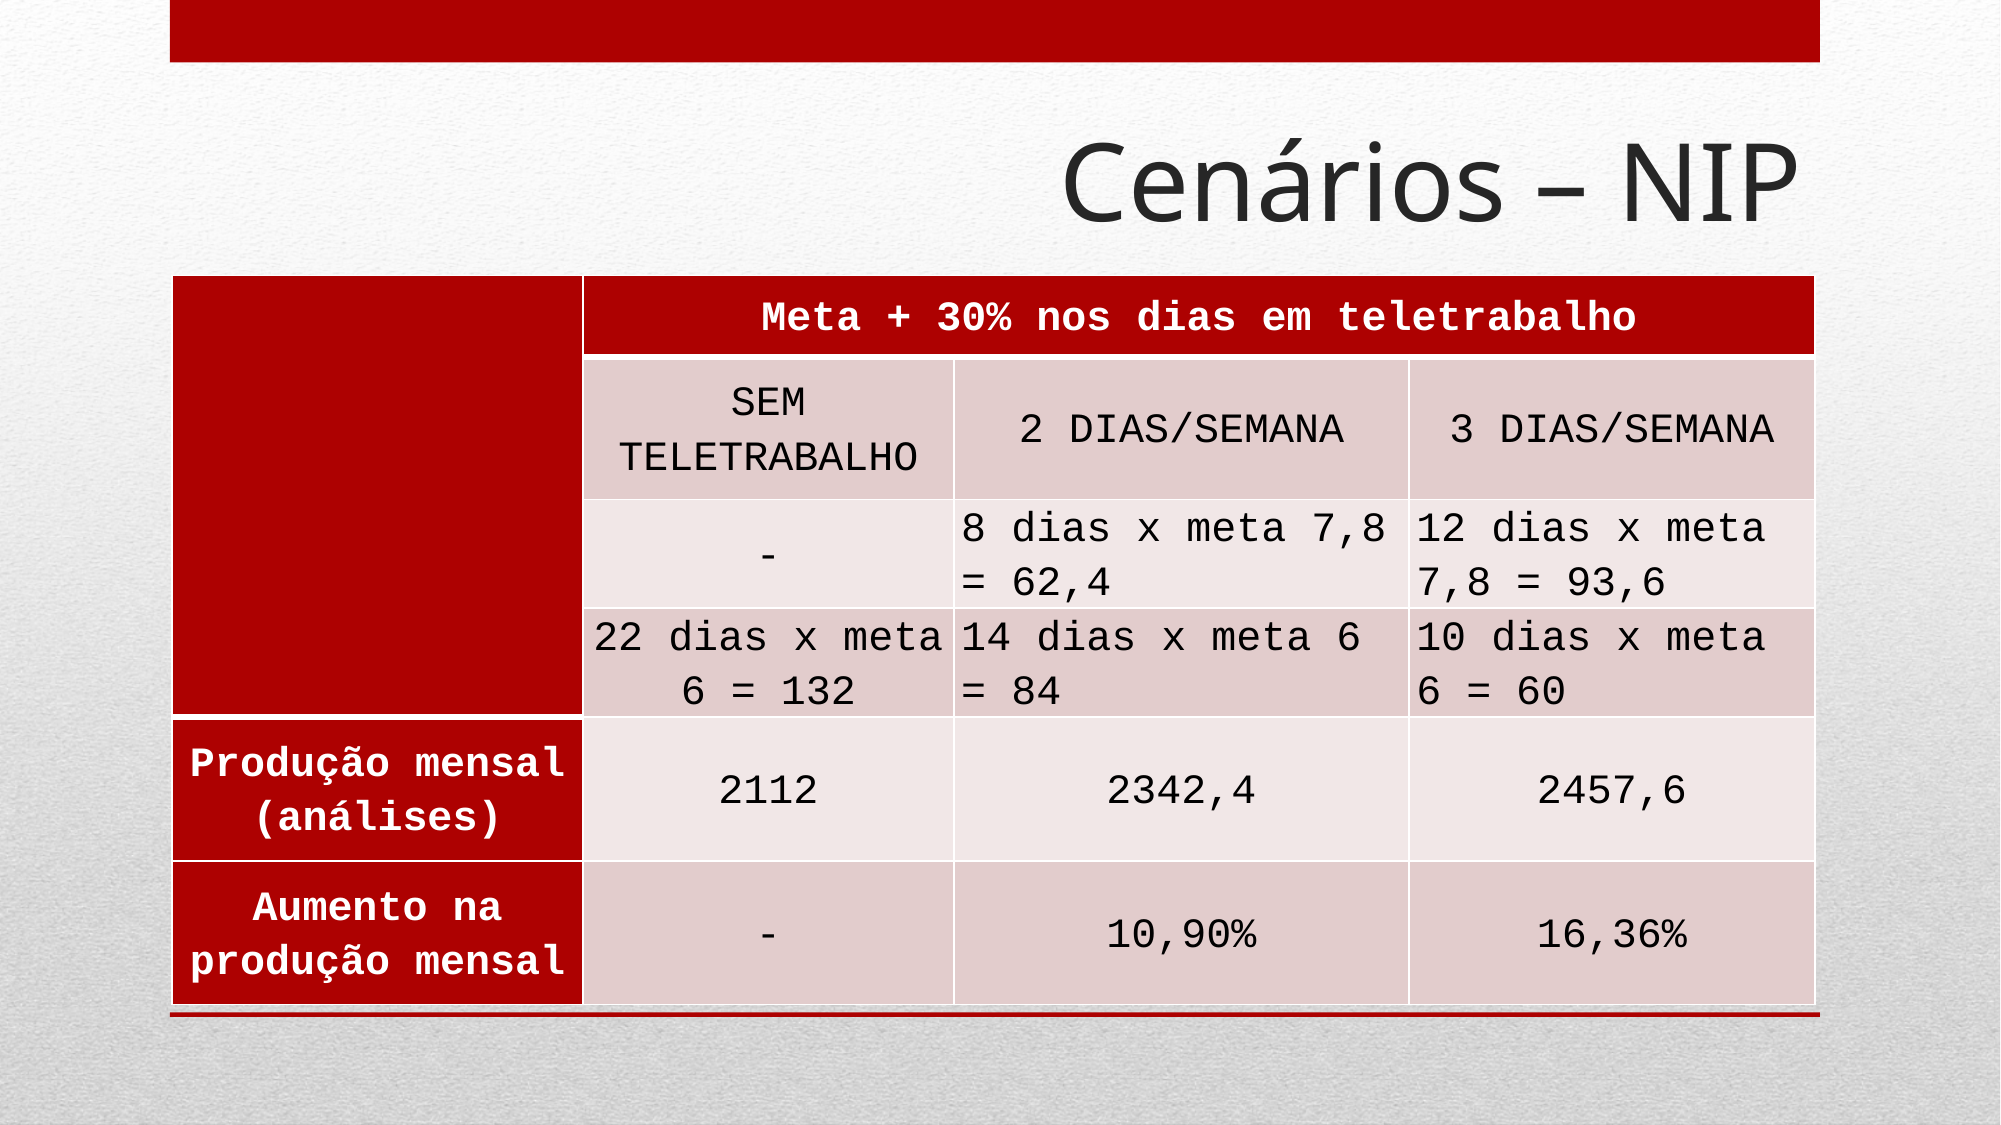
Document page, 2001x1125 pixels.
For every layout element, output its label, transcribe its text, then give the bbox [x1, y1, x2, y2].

table_cell 14 dias x meta 6 = 84 [955, 609, 1408, 716]
table_header [173, 276, 582, 714]
table_cell 22 dias x meta 6 = 132 [584, 609, 953, 716]
table_cell 2457,6 [1410, 718, 1814, 860]
table_cell 12 dias x meta 7,8 = 93,6 [1410, 500, 1814, 607]
table_cell Aumento na produção mensal [173, 862, 582, 1004]
table_cell 10 dias x meta 6 = 60 [1410, 609, 1814, 716]
table_cell 3 DIAS/SEMANA [1410, 360, 1814, 499]
table_cell 2 DIAS/SEMANA [955, 360, 1408, 499]
table_cell - [584, 862, 953, 1004]
table_cell 2342,4 [955, 718, 1408, 860]
table_header Meta + 30% nos dias em teletrabalho [584, 276, 1814, 354]
table_cell 2112 [584, 718, 953, 860]
table_cell 8 dias x meta 7,8 = 62,4 [955, 500, 1408, 607]
table_cell 16,36% [1410, 862, 1814, 1004]
table_cell 10,90% [955, 862, 1408, 1004]
title Cenários – NIP [267, 88, 1818, 251]
table_cell Produção mensal (análises) [173, 720, 582, 860]
table_cell - [584, 500, 953, 607]
table_cell SEM TELETRABALHO [584, 360, 953, 499]
